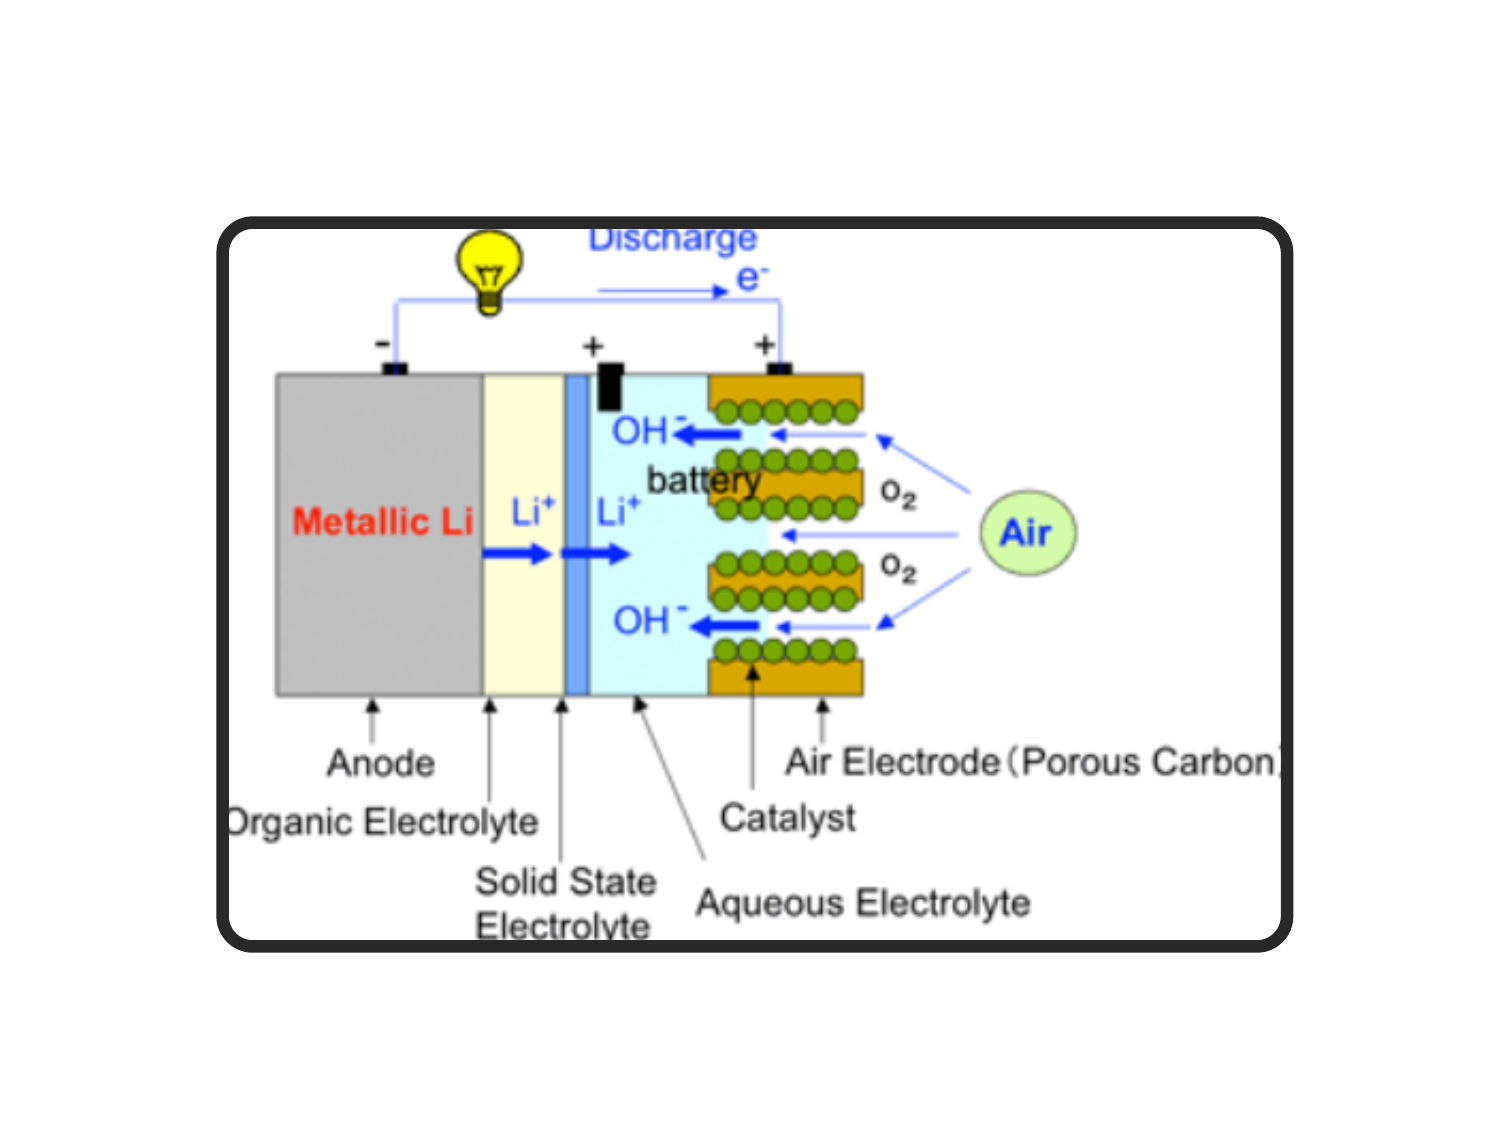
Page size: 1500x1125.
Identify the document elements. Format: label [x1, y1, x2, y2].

list [222, 222, 1288, 947]
